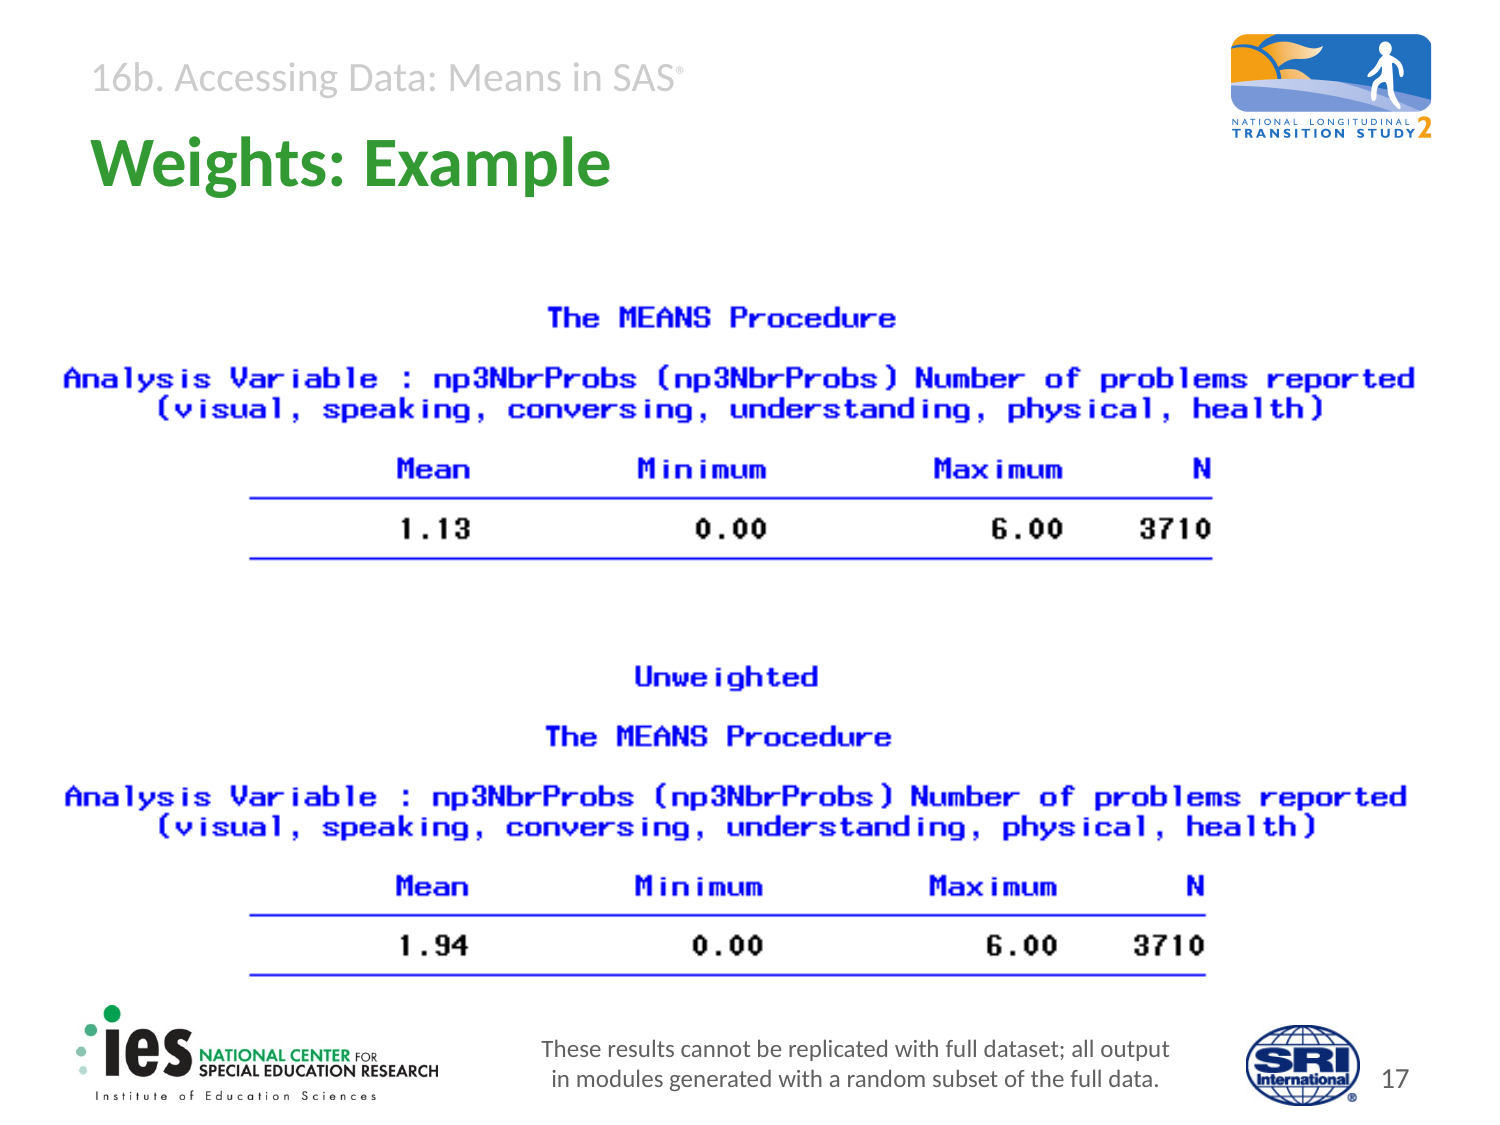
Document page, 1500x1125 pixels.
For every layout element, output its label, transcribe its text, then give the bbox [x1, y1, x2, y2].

title Weights: Example [74, 90, 1426, 226]
picture [50, 277, 1440, 586]
slide_number 16 [1321, 1051, 1426, 1125]
picture [57, 664, 1418, 994]
picture [1246, 1025, 1360, 1106]
footer These results cannot be replicated with full dataset; all output in modules generated with a random subset of the full data. [437, 1024, 1276, 1104]
picture [76, 1005, 438, 1100]
